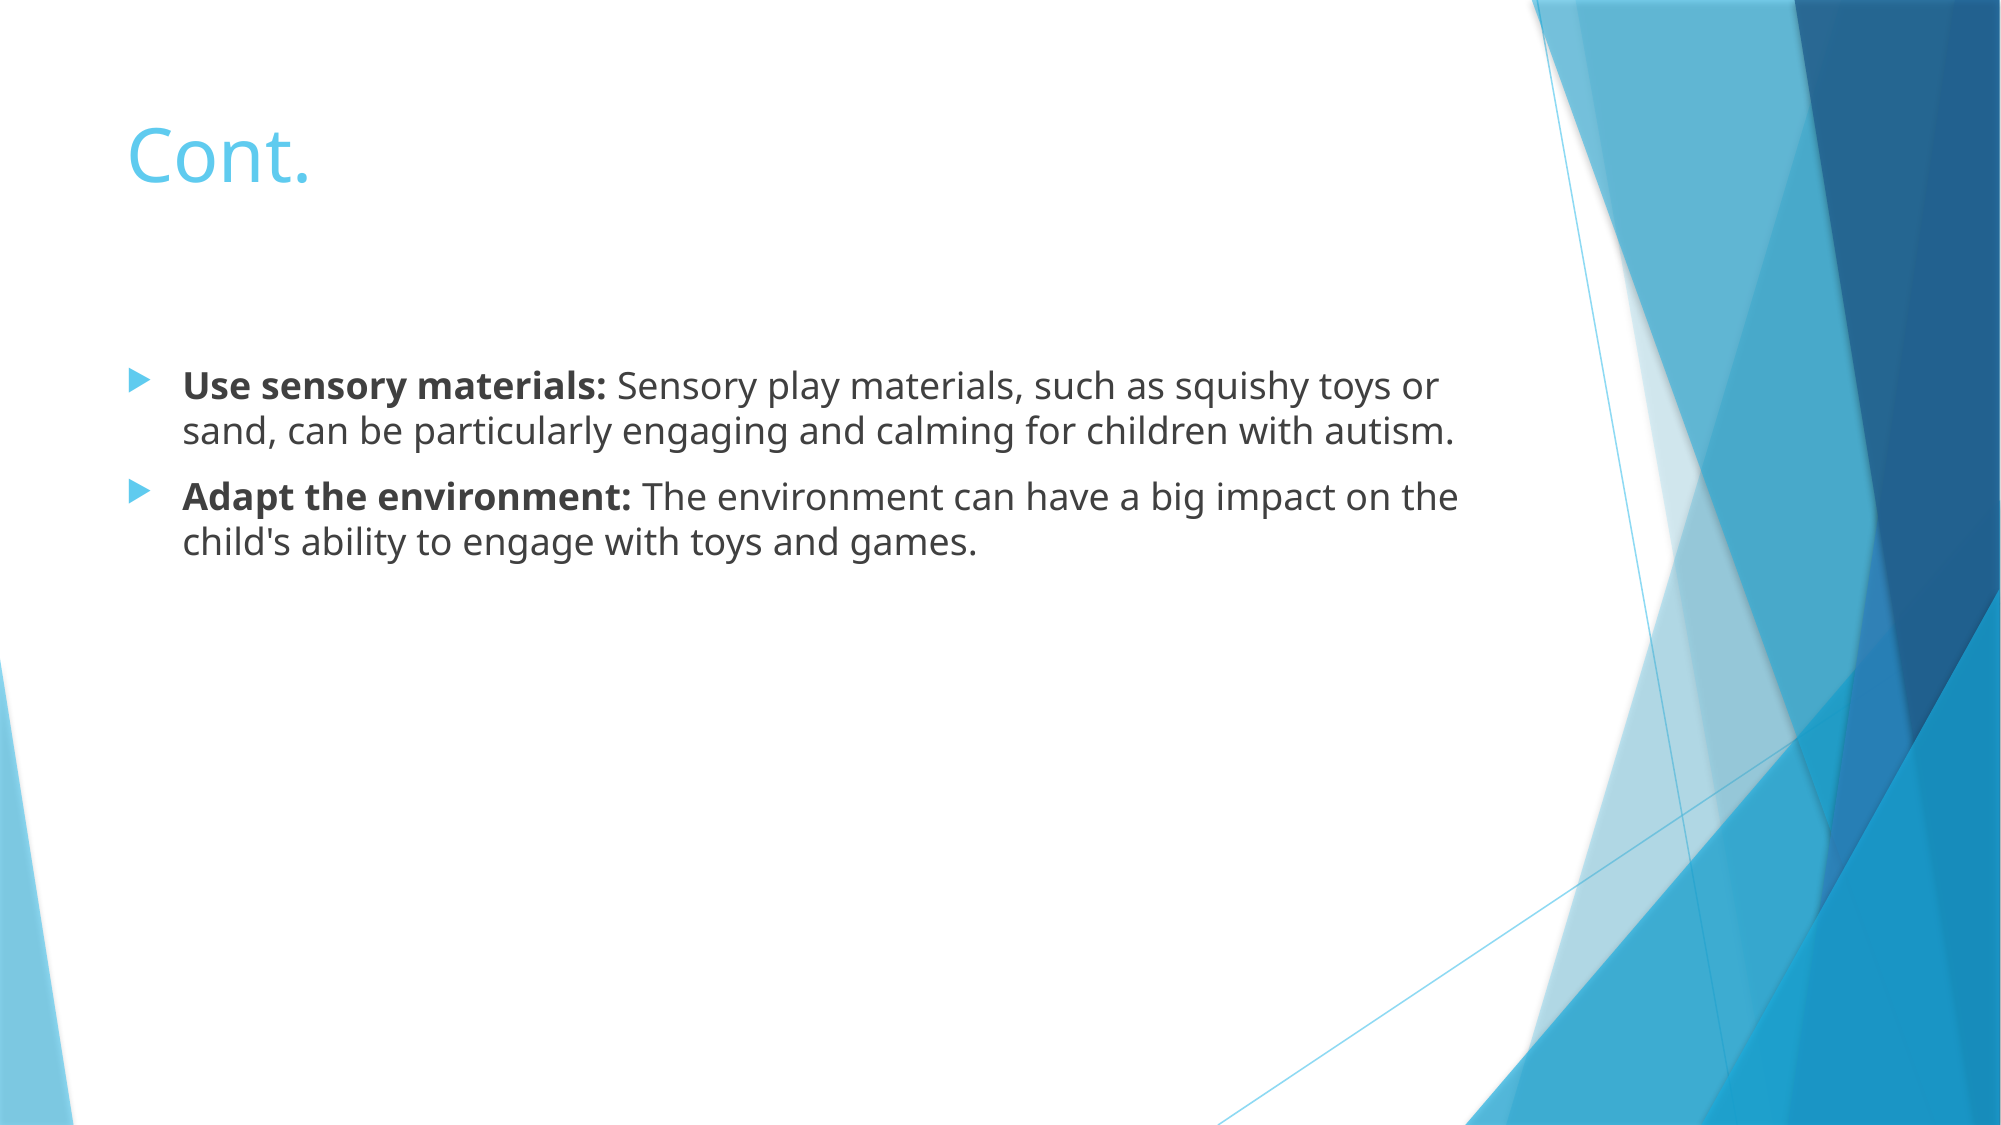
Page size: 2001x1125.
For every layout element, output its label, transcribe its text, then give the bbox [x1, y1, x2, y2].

title Cont. [111, 99, 1522, 317]
list Use sensory materials: Sensory play materials, such as squishy toys or sand, can be particularly engaging and calming for children with autism. Adapt the environment: The environment can have a big impact on the child's ability to engage with toys and games. [111, 354, 1522, 992]
